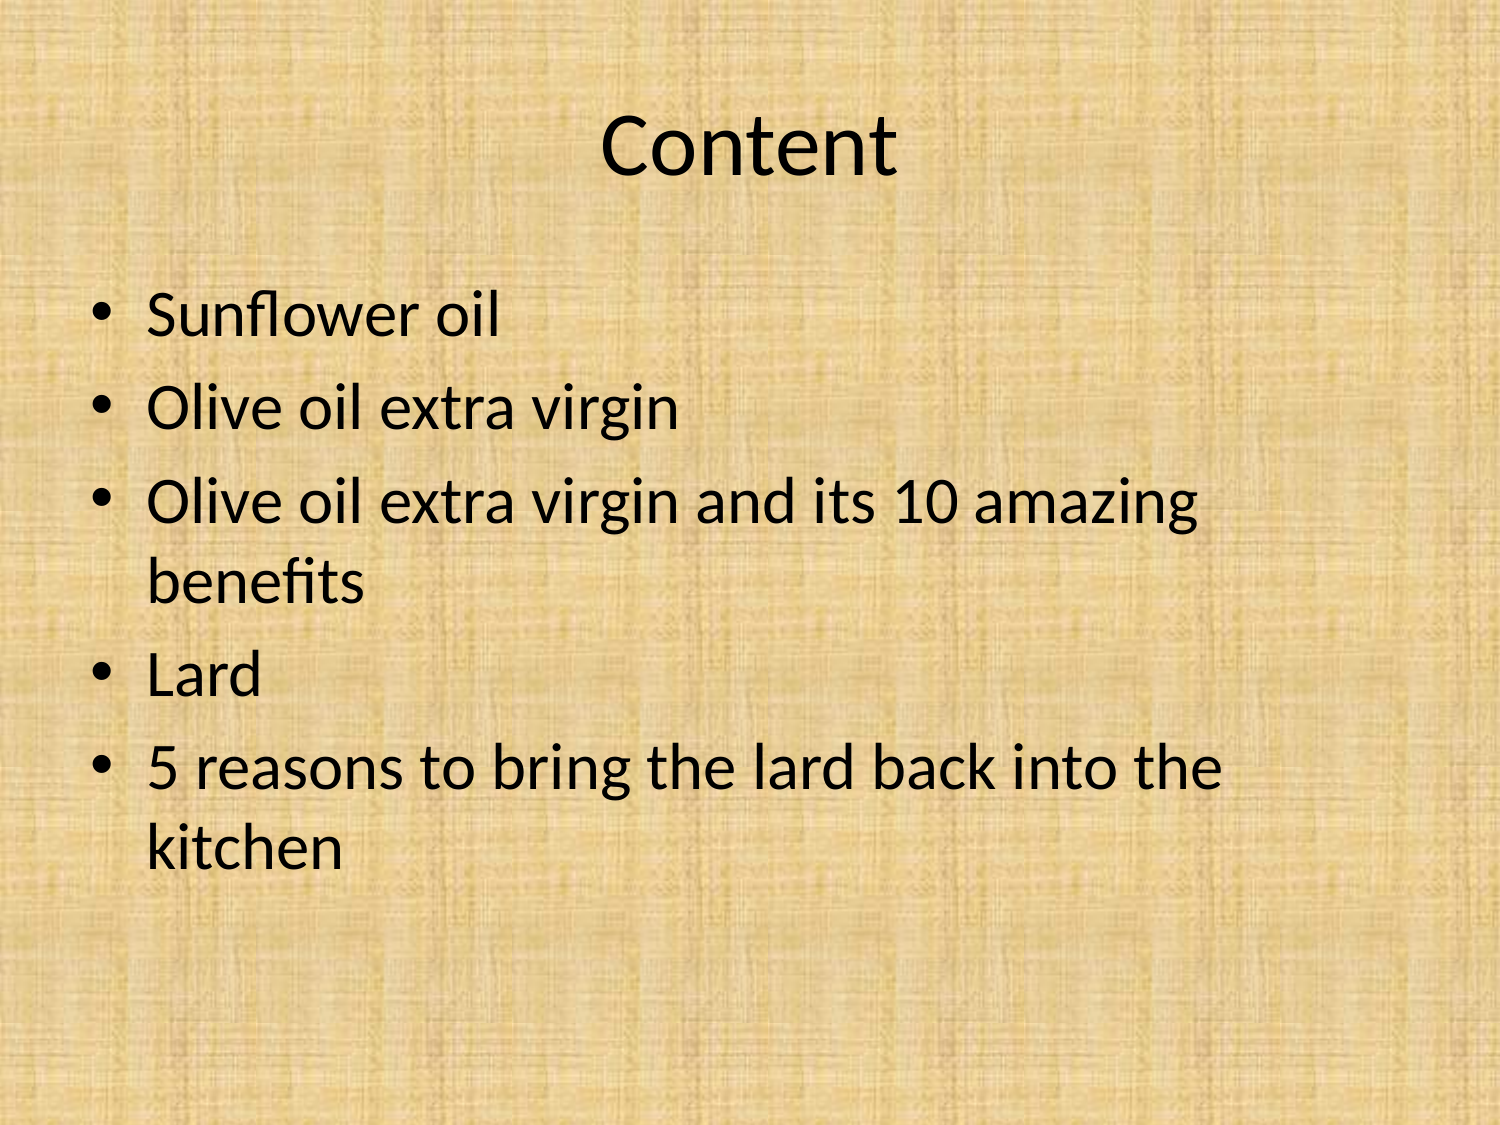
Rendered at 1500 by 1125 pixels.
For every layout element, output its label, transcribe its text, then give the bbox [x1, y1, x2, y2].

list Sunflower oil Olive oil extra virgin Olive oil extra virgin and its 10 amazing benefits Lard 5 reasons to bring the lard back into the kitchen [75, 262, 1425, 1005]
title Content [75, 45, 1425, 233]
picture [0, 0, 1500, 1125]
